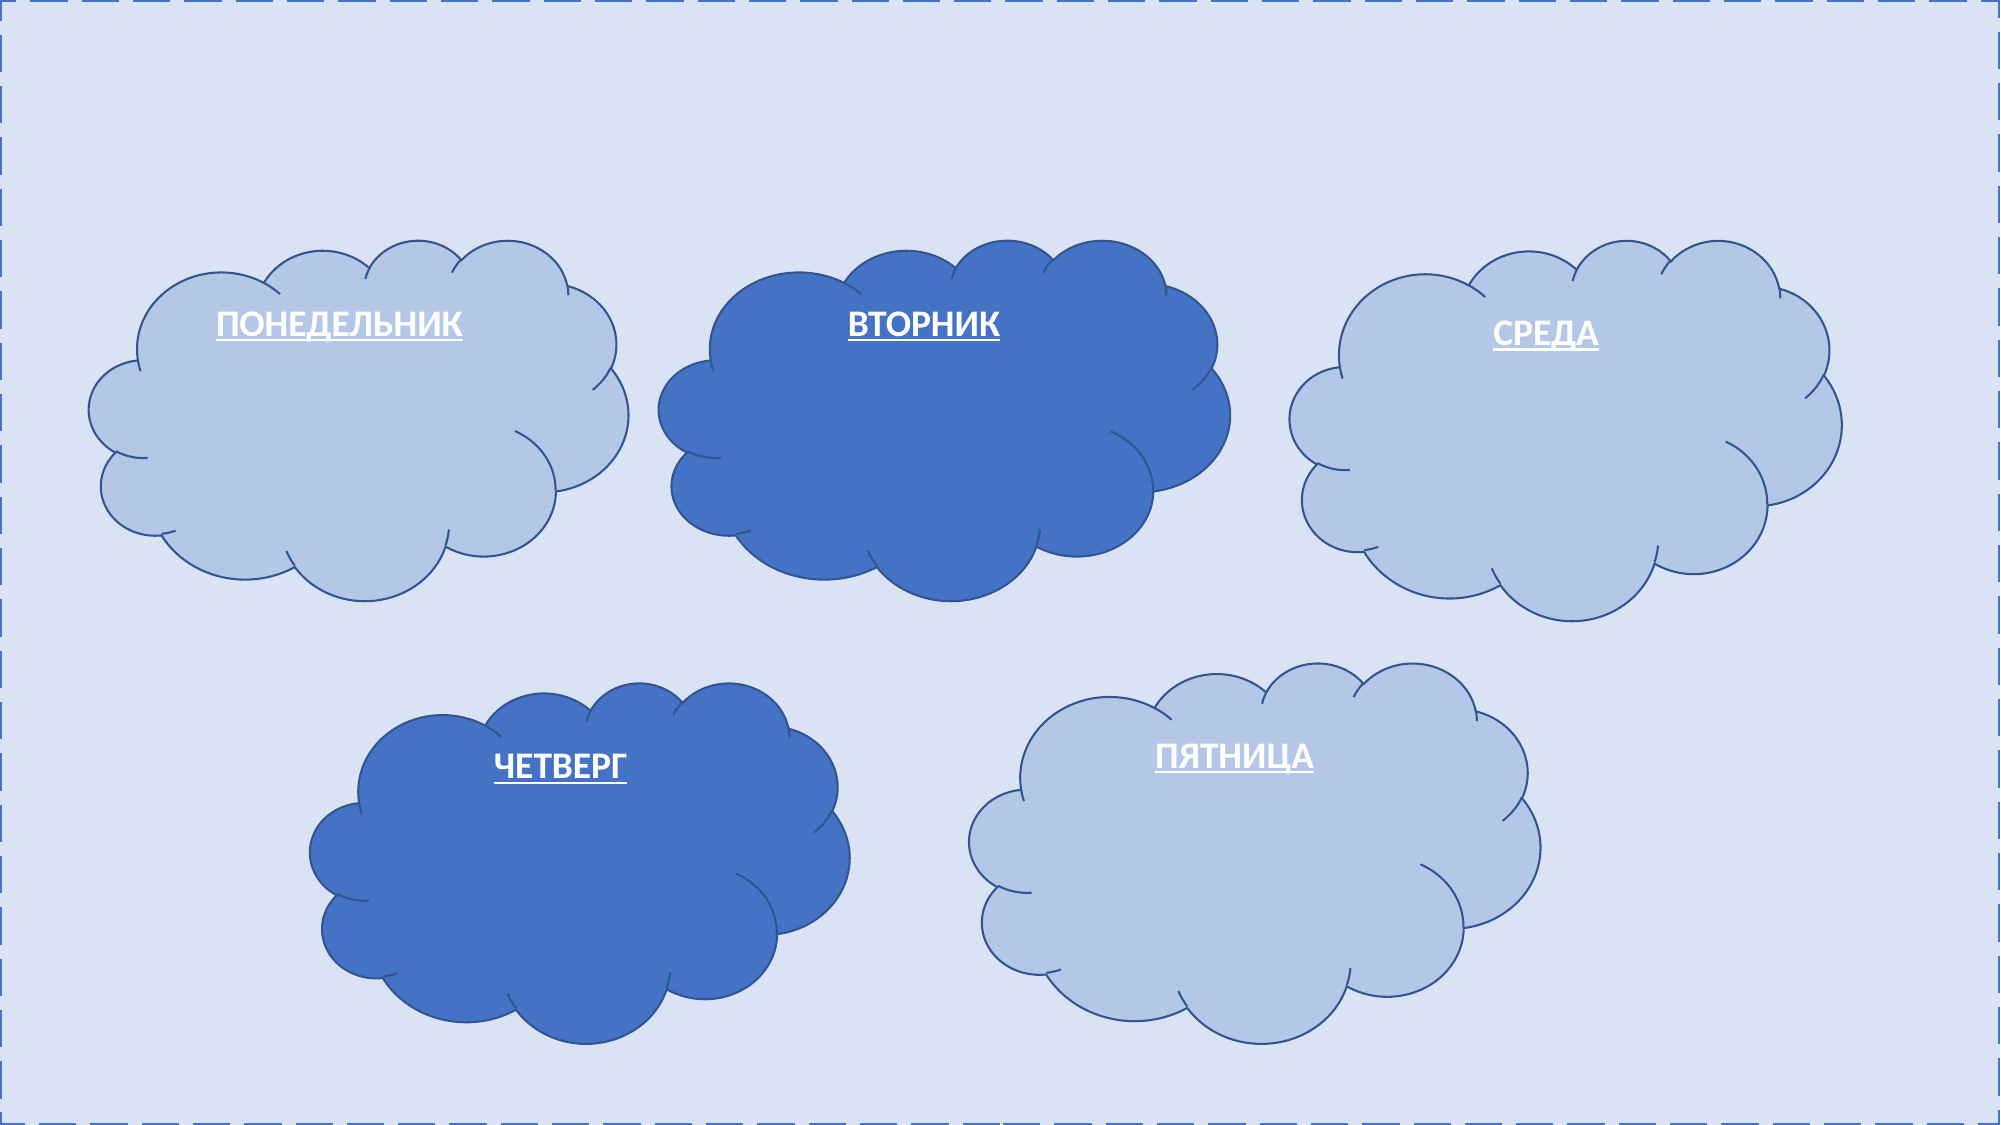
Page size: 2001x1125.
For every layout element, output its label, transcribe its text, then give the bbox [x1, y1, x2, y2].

text_box ПЯТНИЦА [967, 662, 1542, 1045]
text_box СРЕДА [1288, 239, 1843, 623]
text_box ПОНЕДЕЛЬНИК [87, 239, 630, 603]
text_box ВТОРНИК [657, 239, 1232, 603]
text_box ЧЕТВЕРГ [308, 682, 851, 1045]
text_box [0, 0, 2000, 1125]
